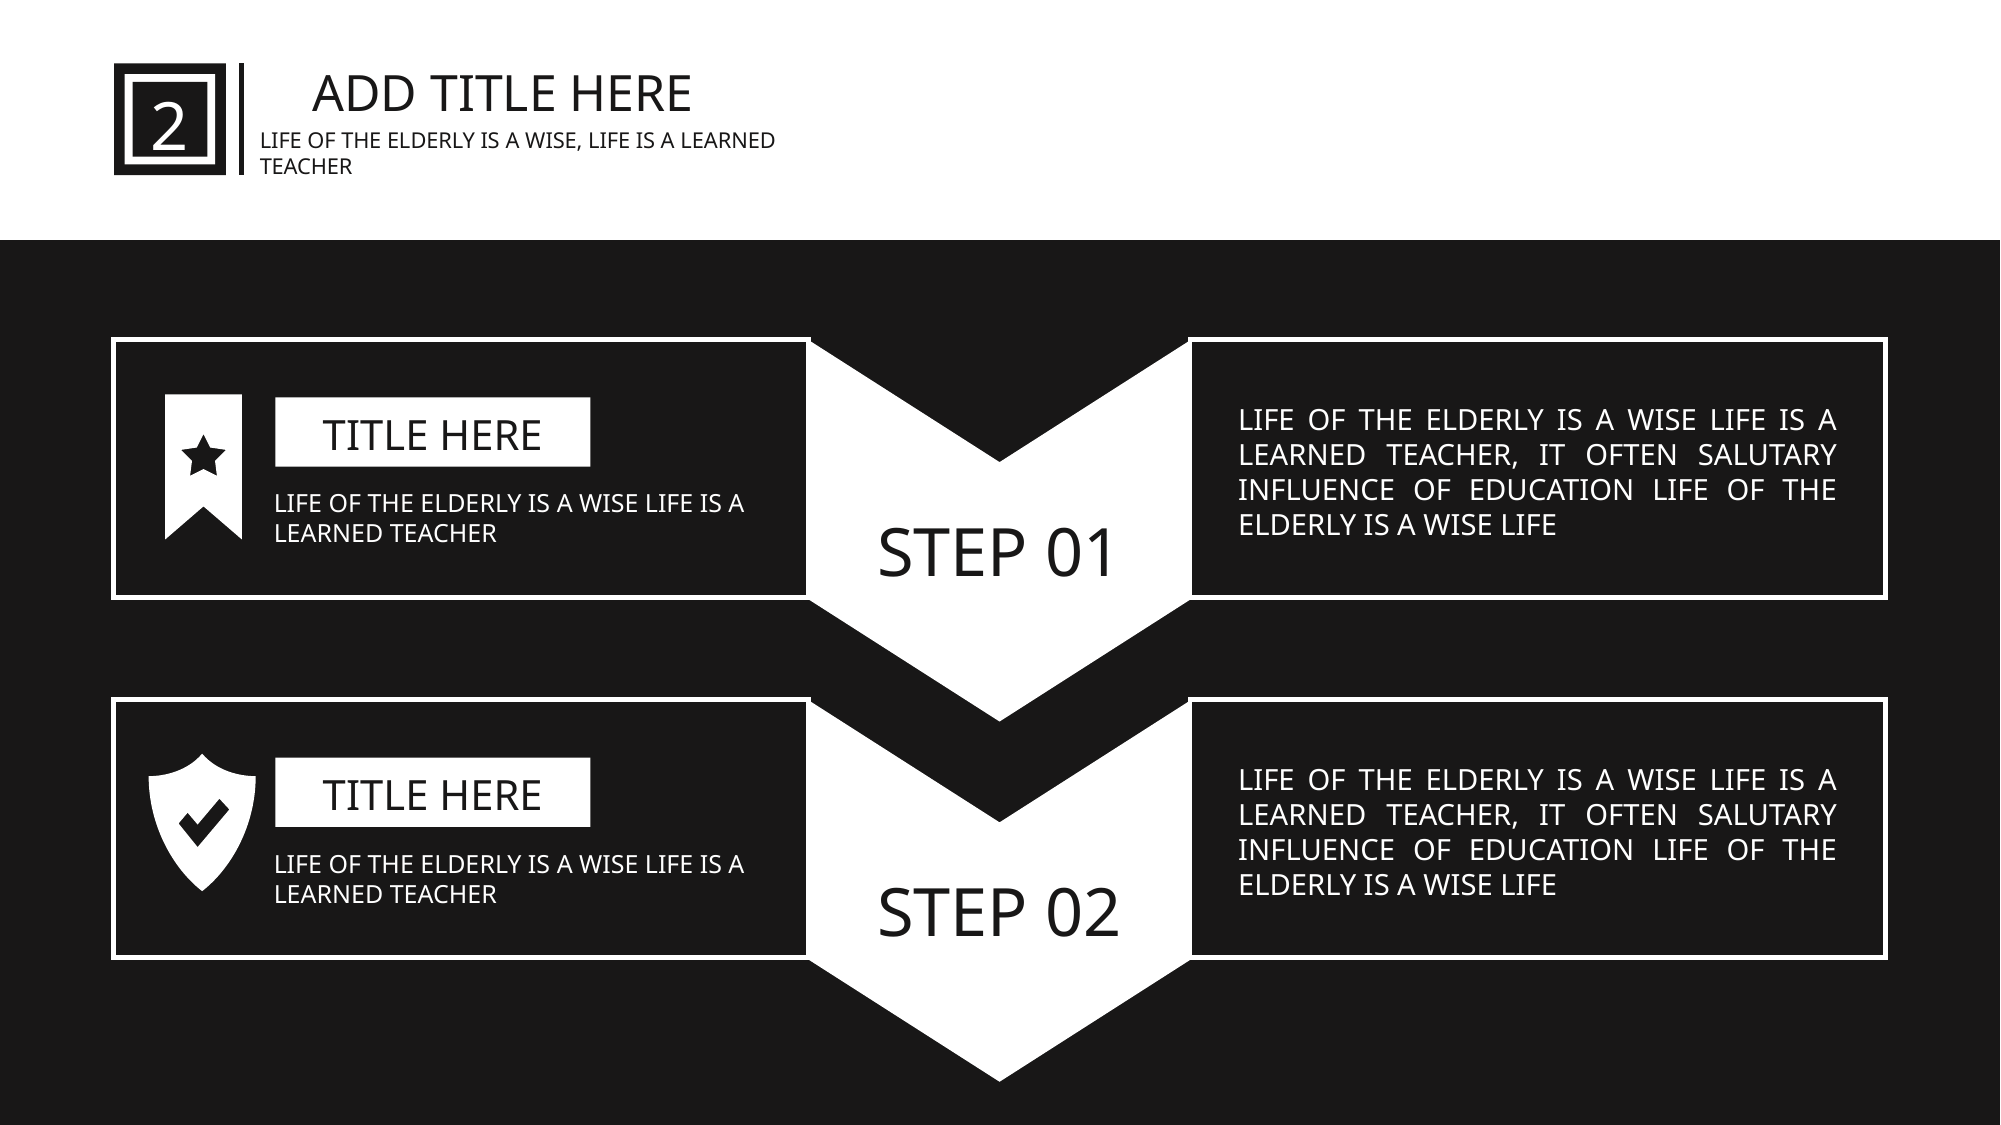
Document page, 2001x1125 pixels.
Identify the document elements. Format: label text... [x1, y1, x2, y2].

text_box [113, 699, 810, 959]
text_box LIFE OF THE ELDERLY IS A WISE LIFE IS A LEARNED TEACHER, IT OFTEN SALUTARY INFLUENCE OF EDUCATION LIFE OF THE ELDERLY IS A WISE LIFE [1223, 754, 1853, 909]
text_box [258, 397, 789, 557]
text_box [258, 757, 789, 917]
text_box [148, 753, 256, 892]
text_box [165, 394, 242, 540]
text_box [114, 53, 841, 188]
text_box [1189, 699, 1886, 959]
text_box STEP 02 [862, 862, 1137, 958]
text_box [0, 239, 2000, 1125]
text_box [113, 338, 810, 598]
text_box STEP 01 [862, 502, 1137, 598]
text_box LIFE OF THE ELDERLY IS A WISE LIFE IS A LEARNED TEACHER, IT OFTEN SALUTARY INFLUENCE OF EDUCATION LIFE OF THE ELDERLY IS A WISE LIFE [1223, 394, 1853, 549]
text_box [807, 339, 1192, 723]
text_box [1189, 338, 1886, 598]
text_box [807, 699, 1192, 1083]
